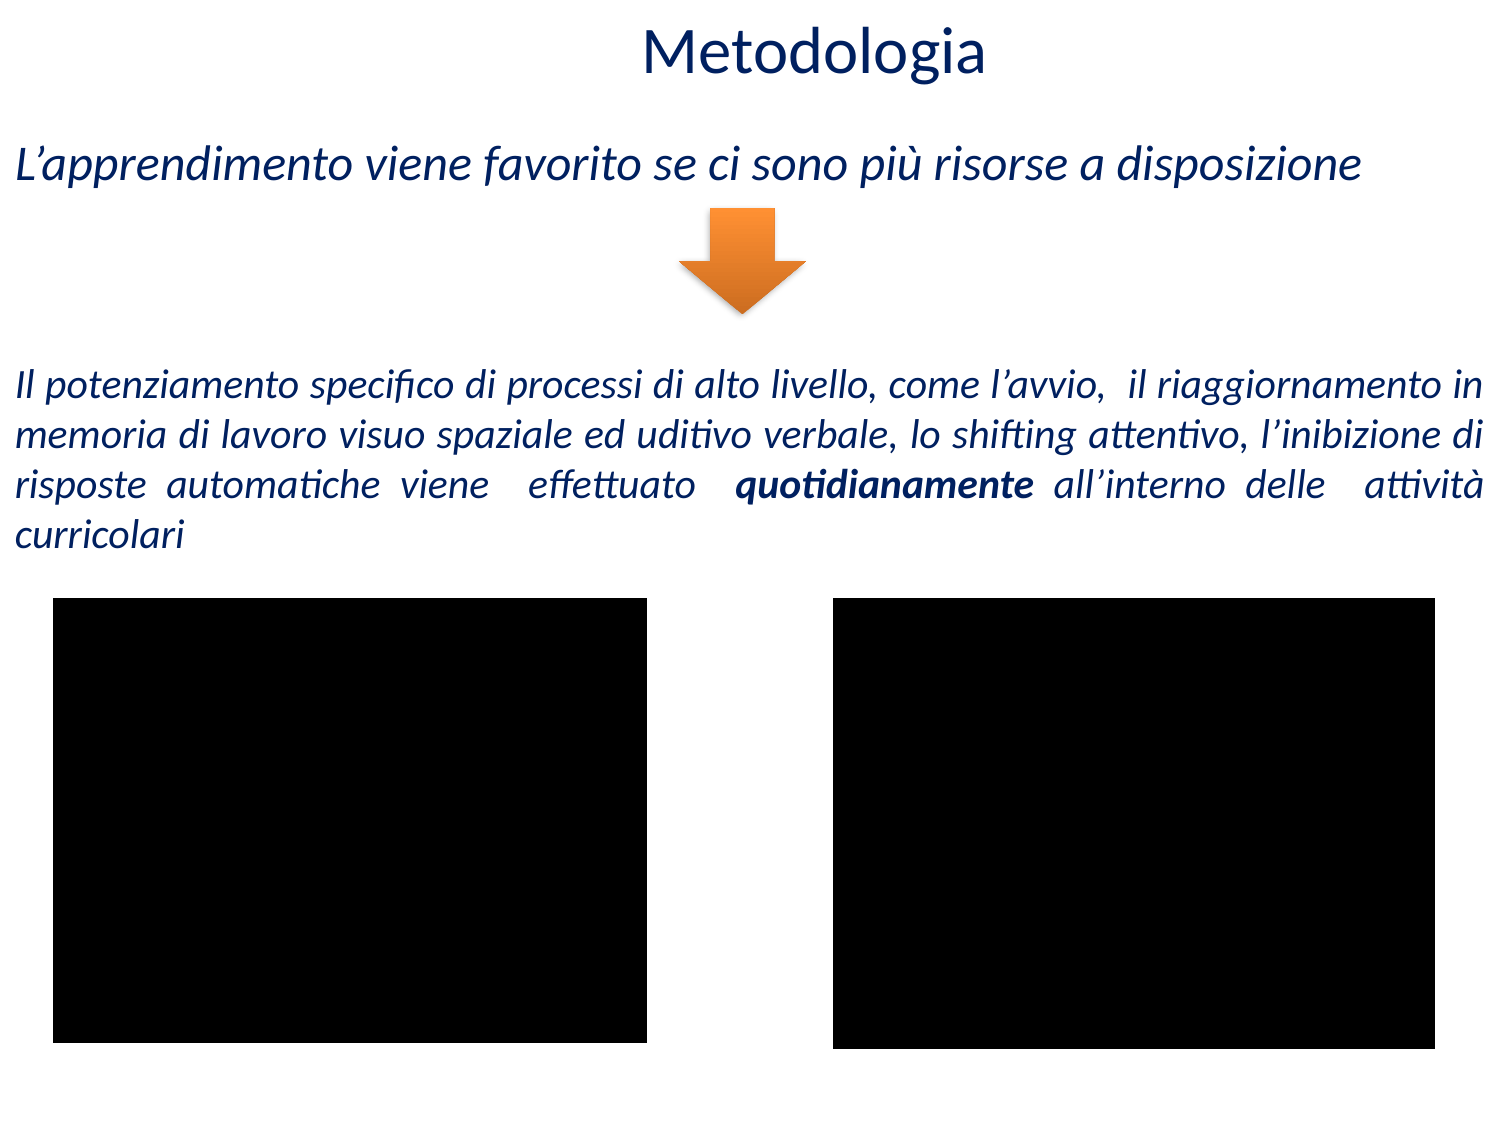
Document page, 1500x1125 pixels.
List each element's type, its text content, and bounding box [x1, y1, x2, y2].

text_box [52, 597, 648, 1044]
title L’apprendimento viene favorito se ci sono più risorse a disposizione [0, 66, 1500, 254]
text_box [679, 208, 806, 315]
text_box Il potenziamento specifico di processi di alto livello, come l’avvio, il riaggiornamento in memoria di lavoro visuo spaziale ed uditivo verbale, lo shifting attentivo, l’inibizione di risposte automatiche viene effettuato quotidianamente all’interno delle attività curricolari [0, 349, 1500, 565]
text_box Metodologia [549, 0, 1081, 95]
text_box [832, 597, 1436, 1050]
